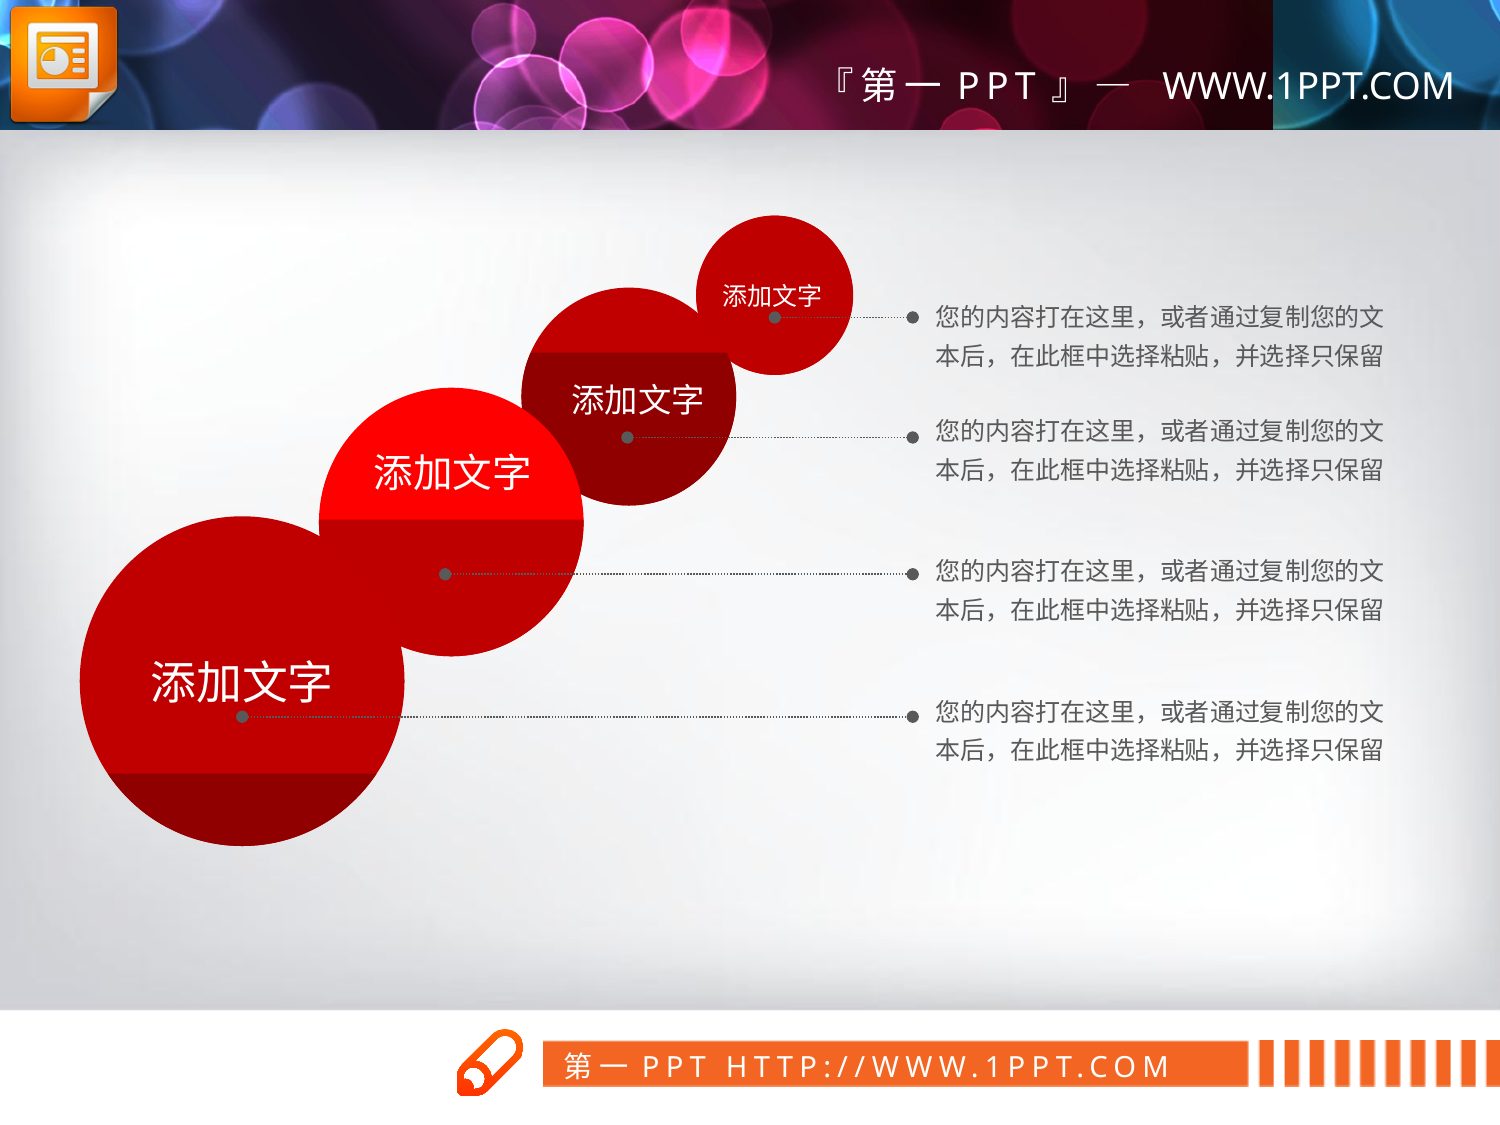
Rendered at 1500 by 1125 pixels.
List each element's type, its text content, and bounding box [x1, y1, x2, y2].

text_box 添加文字 [138, 647, 346, 715]
text_box 添加文字 [560, 373, 717, 425]
text_box 您的内容打在这里，或者通过复制您的文本后，在此框中选择粘贴，并选择只保留 [923, 400, 1421, 491]
text_box [107, 773, 377, 847]
text_box [318, 519, 584, 657]
text_box [79, 516, 405, 773]
picture [543, 1040, 1500, 1087]
text_box 您的内容打在这里，或者通过复制您的文本后，在此框中选择粘贴，并选择只保留 [923, 681, 1421, 771]
text_box [318, 387, 584, 520]
text_box [521, 352, 737, 506]
text_box 添加文字 [362, 441, 544, 501]
text_box [696, 215, 854, 375]
text_box [530, 287, 727, 352]
text_box 您的内容打在这里，或者通过复制您的文本后，在此框中选择粘贴，并选择只保留 [923, 287, 1421, 377]
text_box 您的内容打在这里，或者通过复制您的文本后，在此框中选择粘贴，并选择只保留 [923, 540, 1421, 631]
picture [0, 0, 1500, 1012]
text_box 添加文字 [710, 274, 835, 317]
